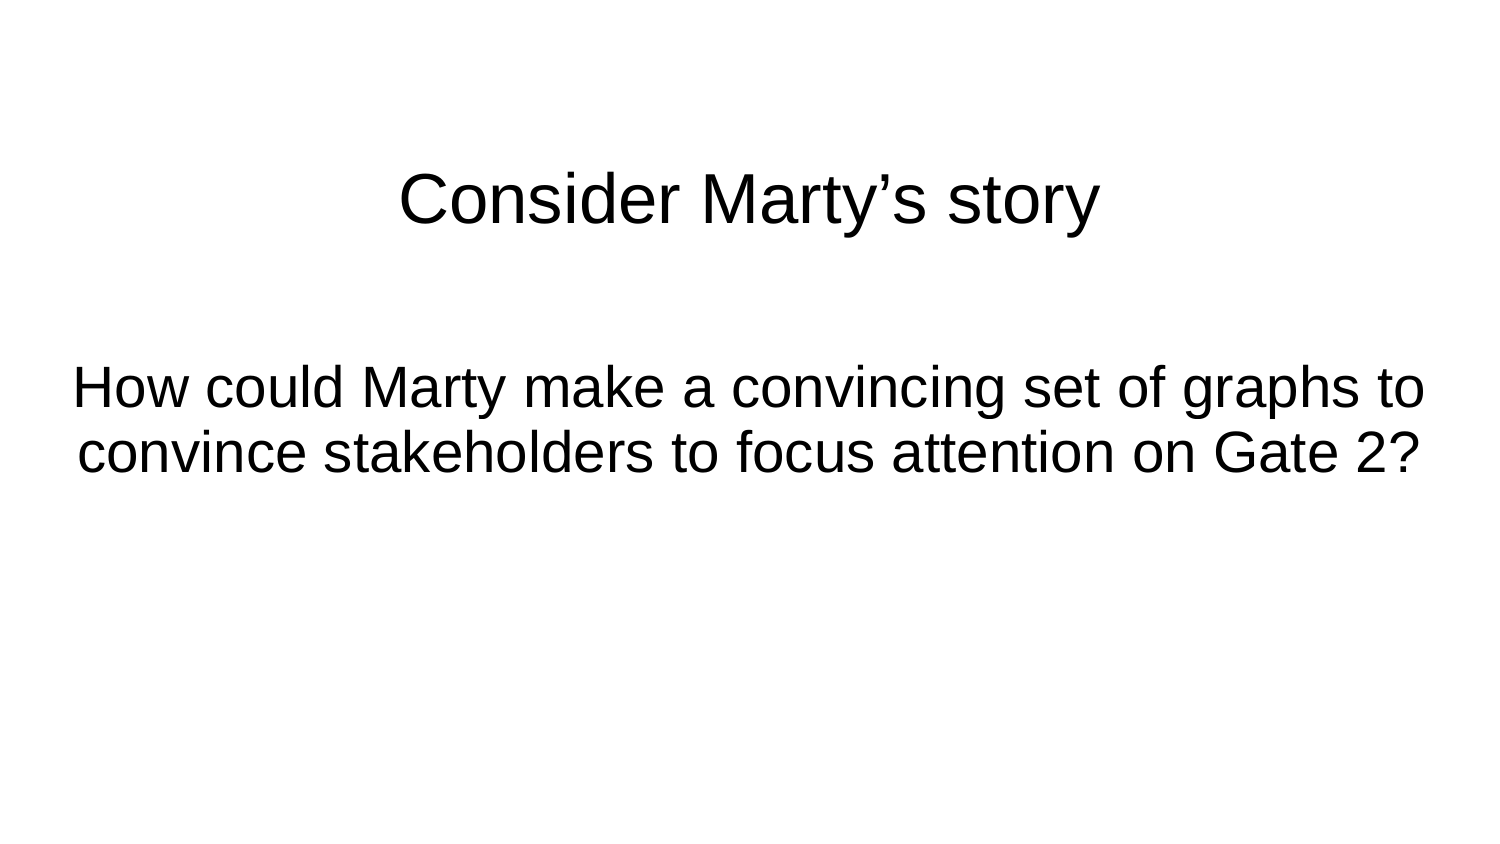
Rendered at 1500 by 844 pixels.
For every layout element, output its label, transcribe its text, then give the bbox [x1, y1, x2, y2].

title Consider Marty’s story [0, 144, 1500, 261]
title How could Marty make a convincing set of graphs to convince stakeholders to focus attention on Gate 2? [0, 339, 1500, 554]
